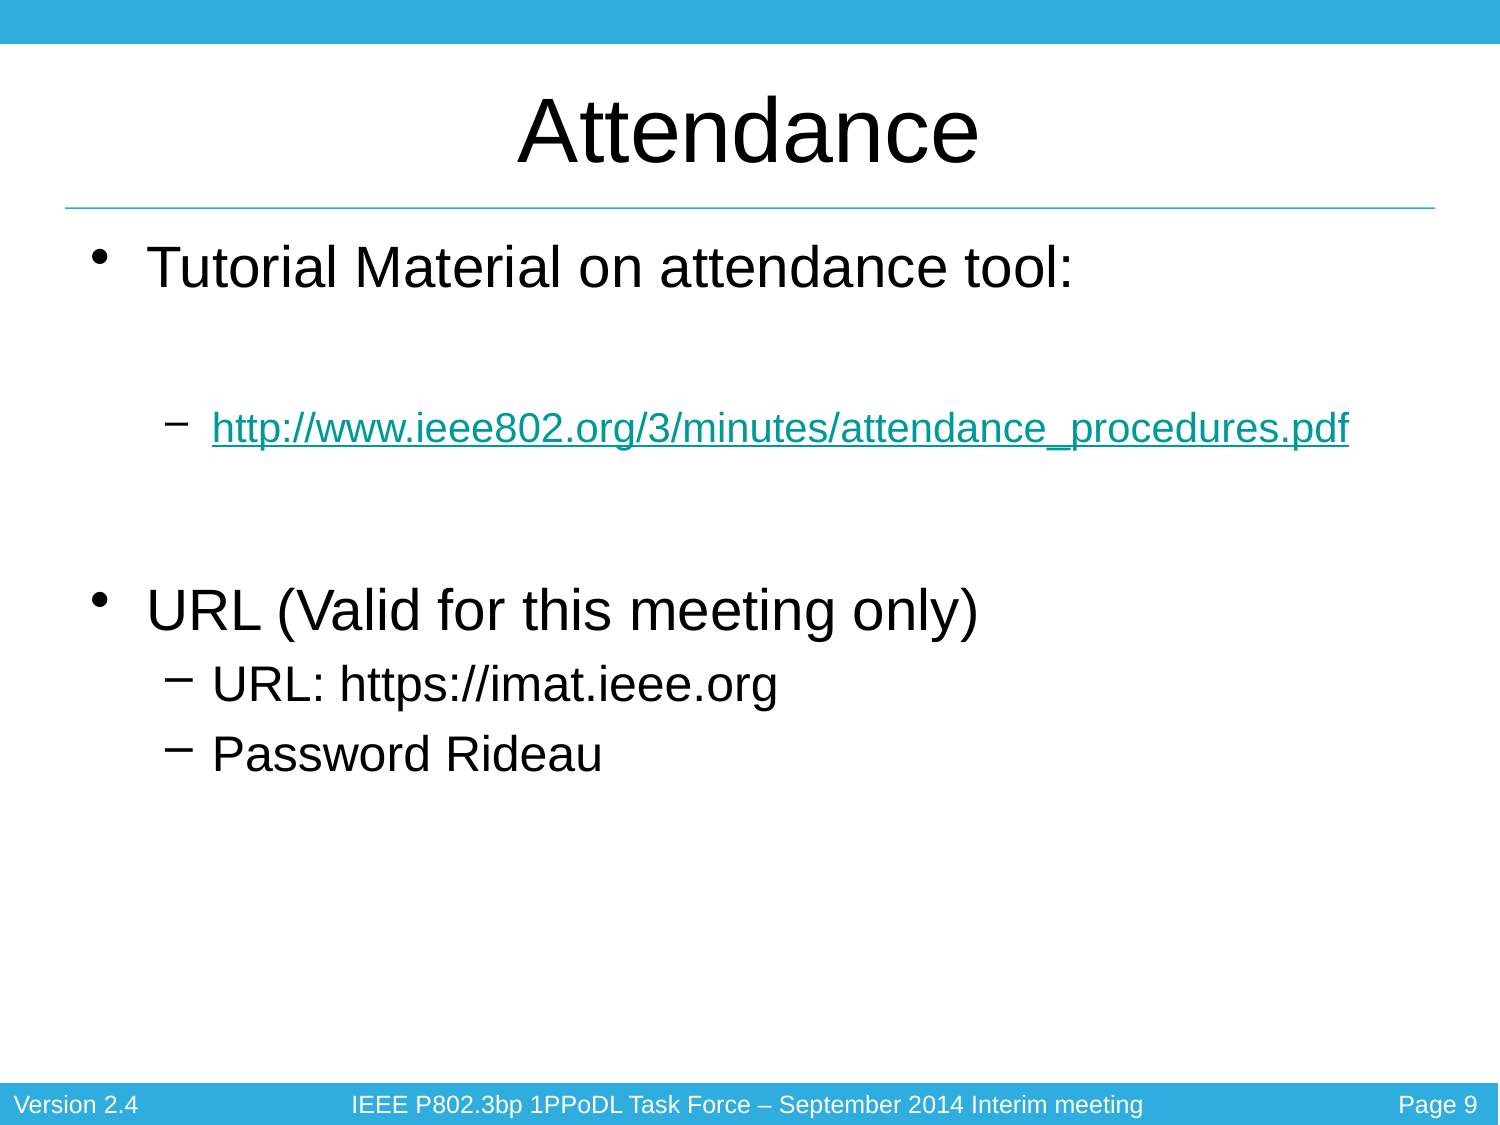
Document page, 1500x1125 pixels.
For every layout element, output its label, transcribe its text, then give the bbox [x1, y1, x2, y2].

title Attendance [74, 66, 1426, 197]
list Tutorial Material on attendance tool: http://www.ieee802.org/3/minutes/attendance_procedures.pdf URL (Valid for this meeting only) URL: https://imat.ieee.org Password Rideau [74, 221, 1426, 965]
